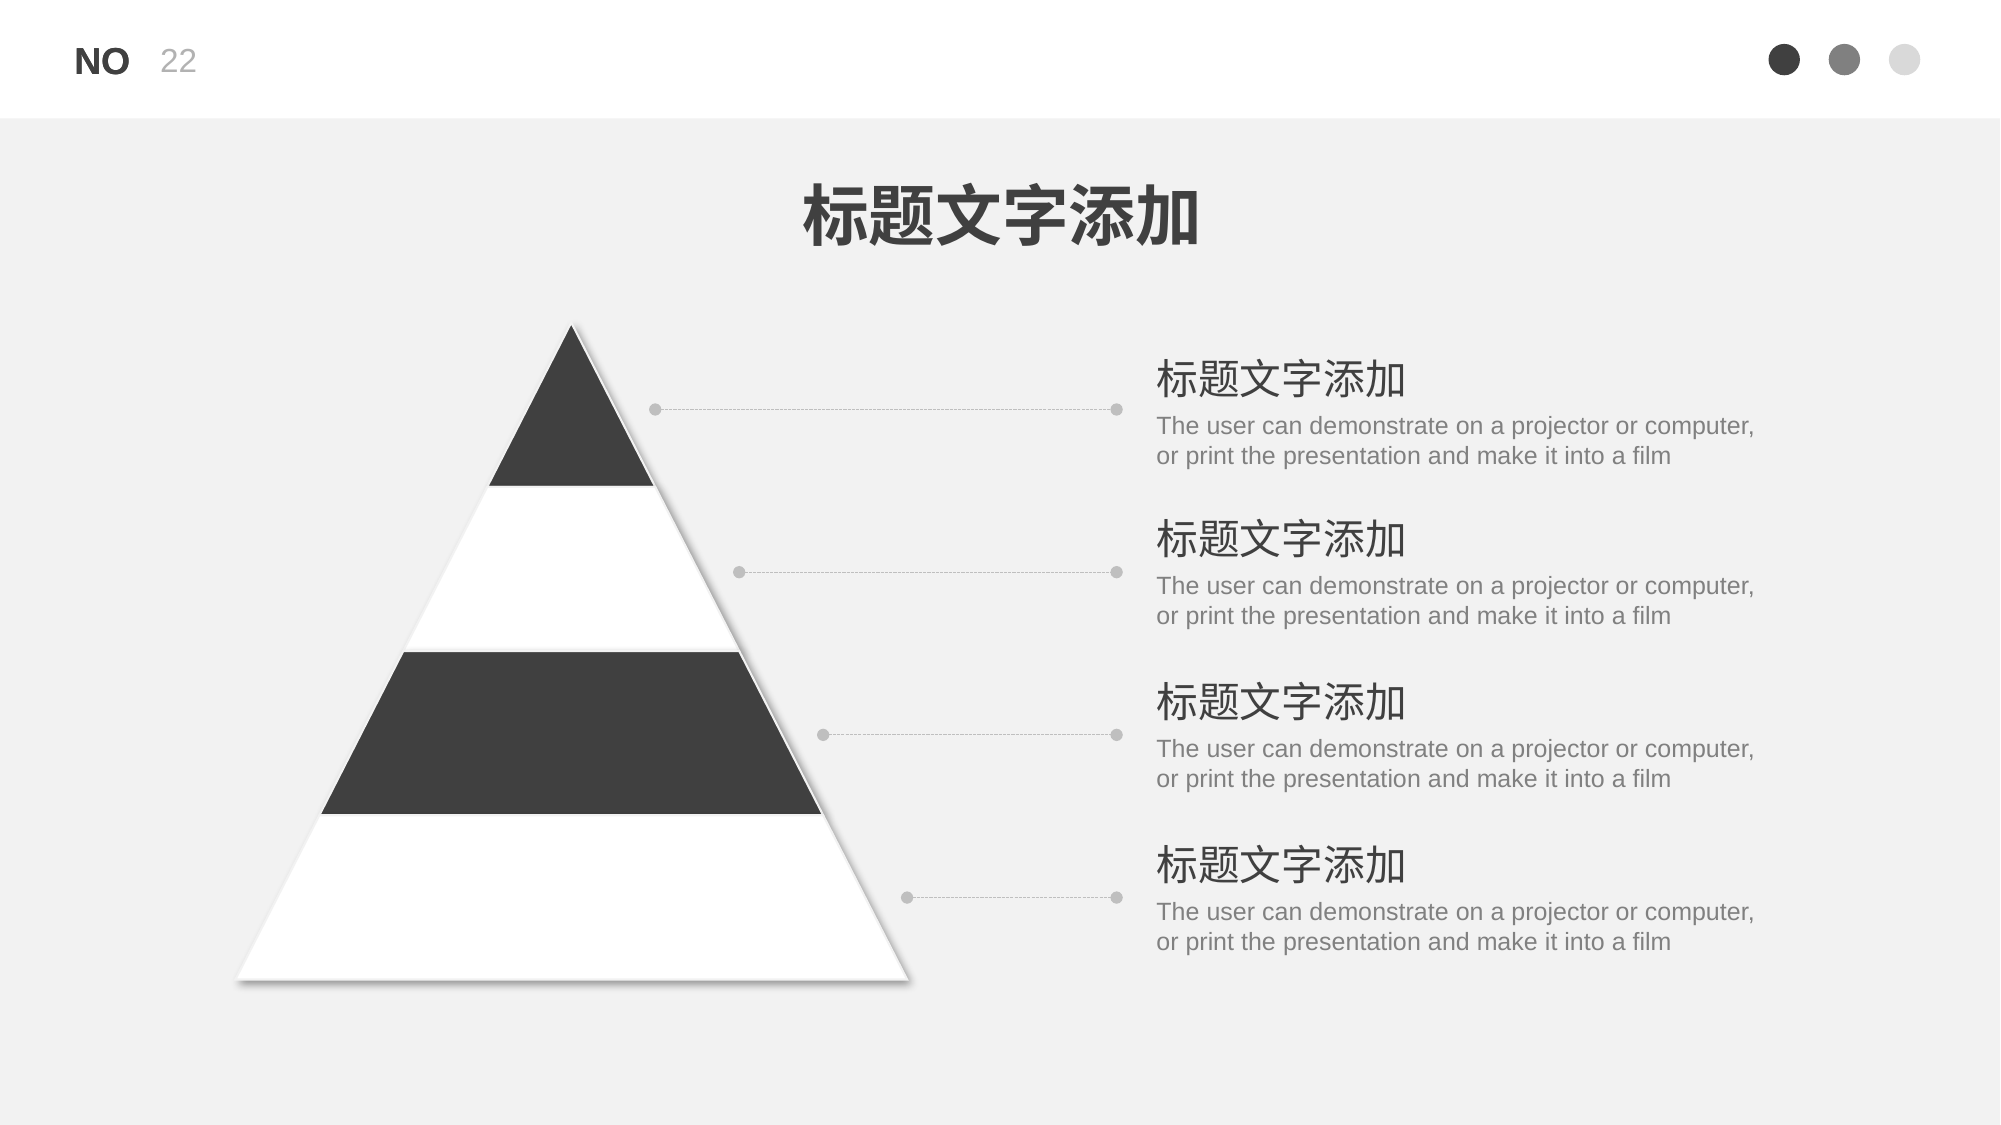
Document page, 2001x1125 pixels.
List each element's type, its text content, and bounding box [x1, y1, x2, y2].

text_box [823, 668, 1787, 801]
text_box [739, 505, 1787, 639]
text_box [235, 322, 908, 980]
text_box 标题文字添加 [592, 166, 1412, 261]
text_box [907, 831, 1787, 964]
slide_number 22 [145, 29, 252, 90]
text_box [655, 345, 1787, 478]
